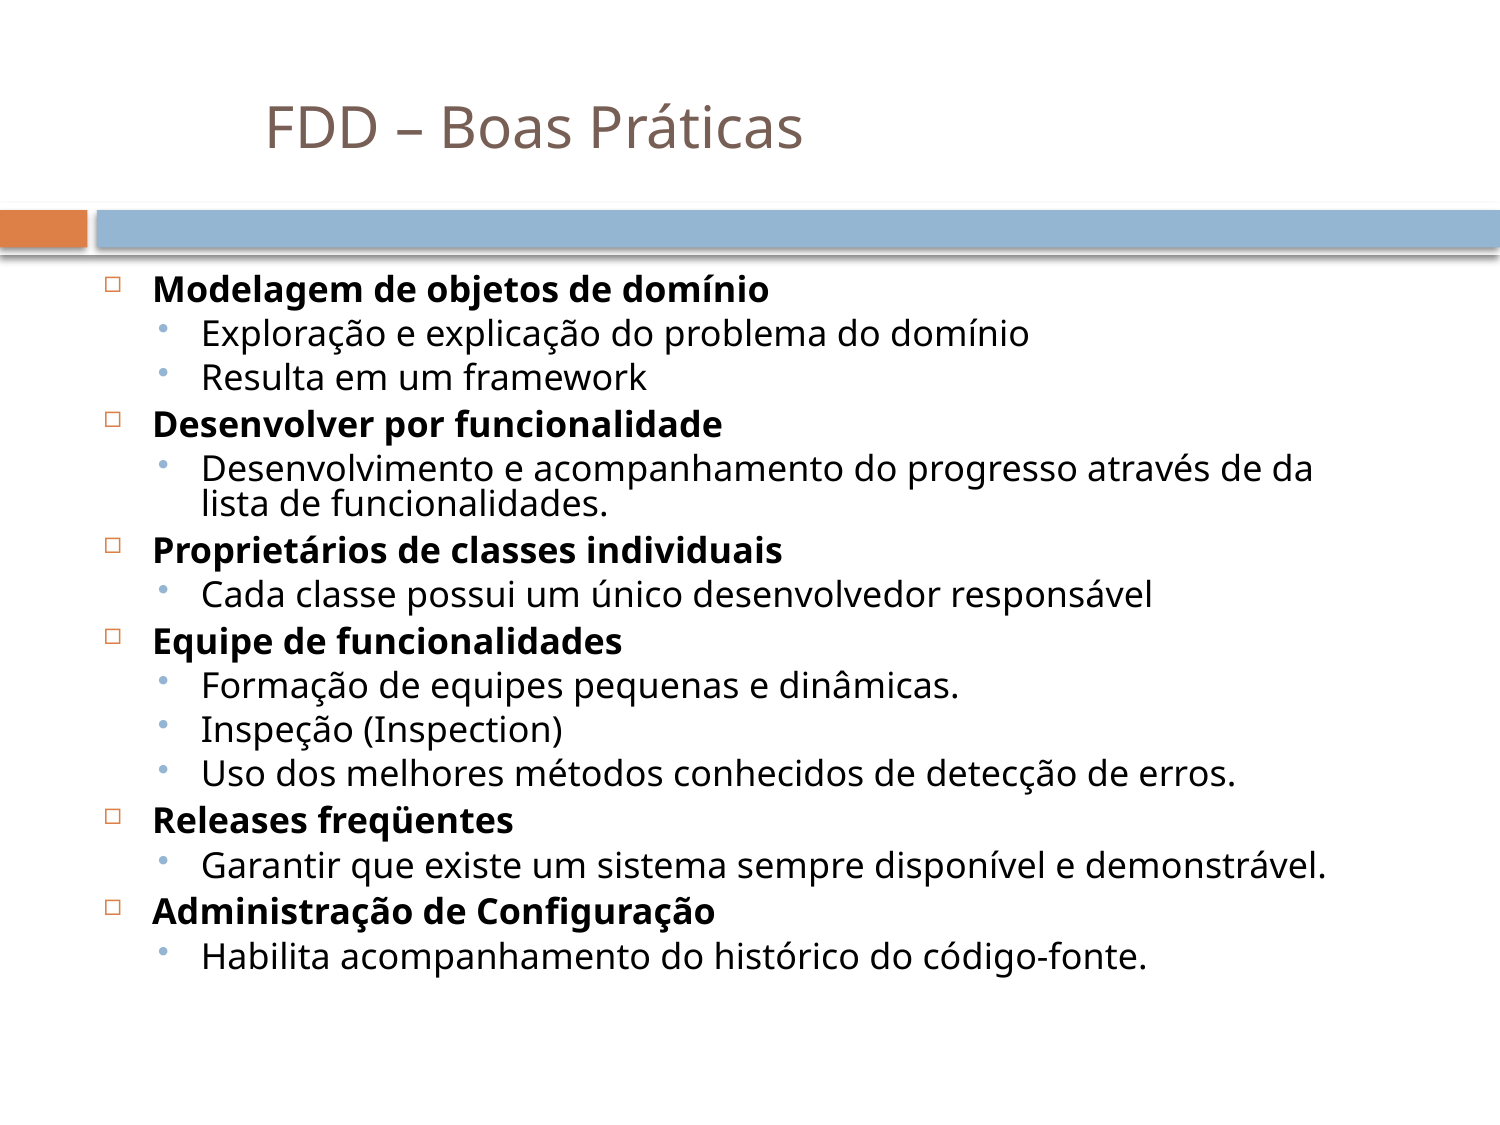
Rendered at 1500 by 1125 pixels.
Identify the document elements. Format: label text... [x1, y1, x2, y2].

list Modelagem de objetos de domínio Exploração e explicação do problema do domínio Resulta em um framework Desenvolver por funcionalidade Desenvolvimento e acompanhamento do progresso através de da lista de funcionalidades. Proprietários de classes individuais Cada classe possui um único desenvolvedor responsável Equipe de funcionalidades Formação de equipes pequenas e dinâmicas. Inspeção (Inspection) Uso dos melhores métodos conhecidos de detecção de erros. Releases freqüentes Garantir que existe um sistema sempre disponível e demonstrável. Administração de Configuração Habilita acompanhamento do histórico do código-fonte. [88, 267, 1400, 988]
title FDD – Boas Práticas [249, 31, 1400, 220]
